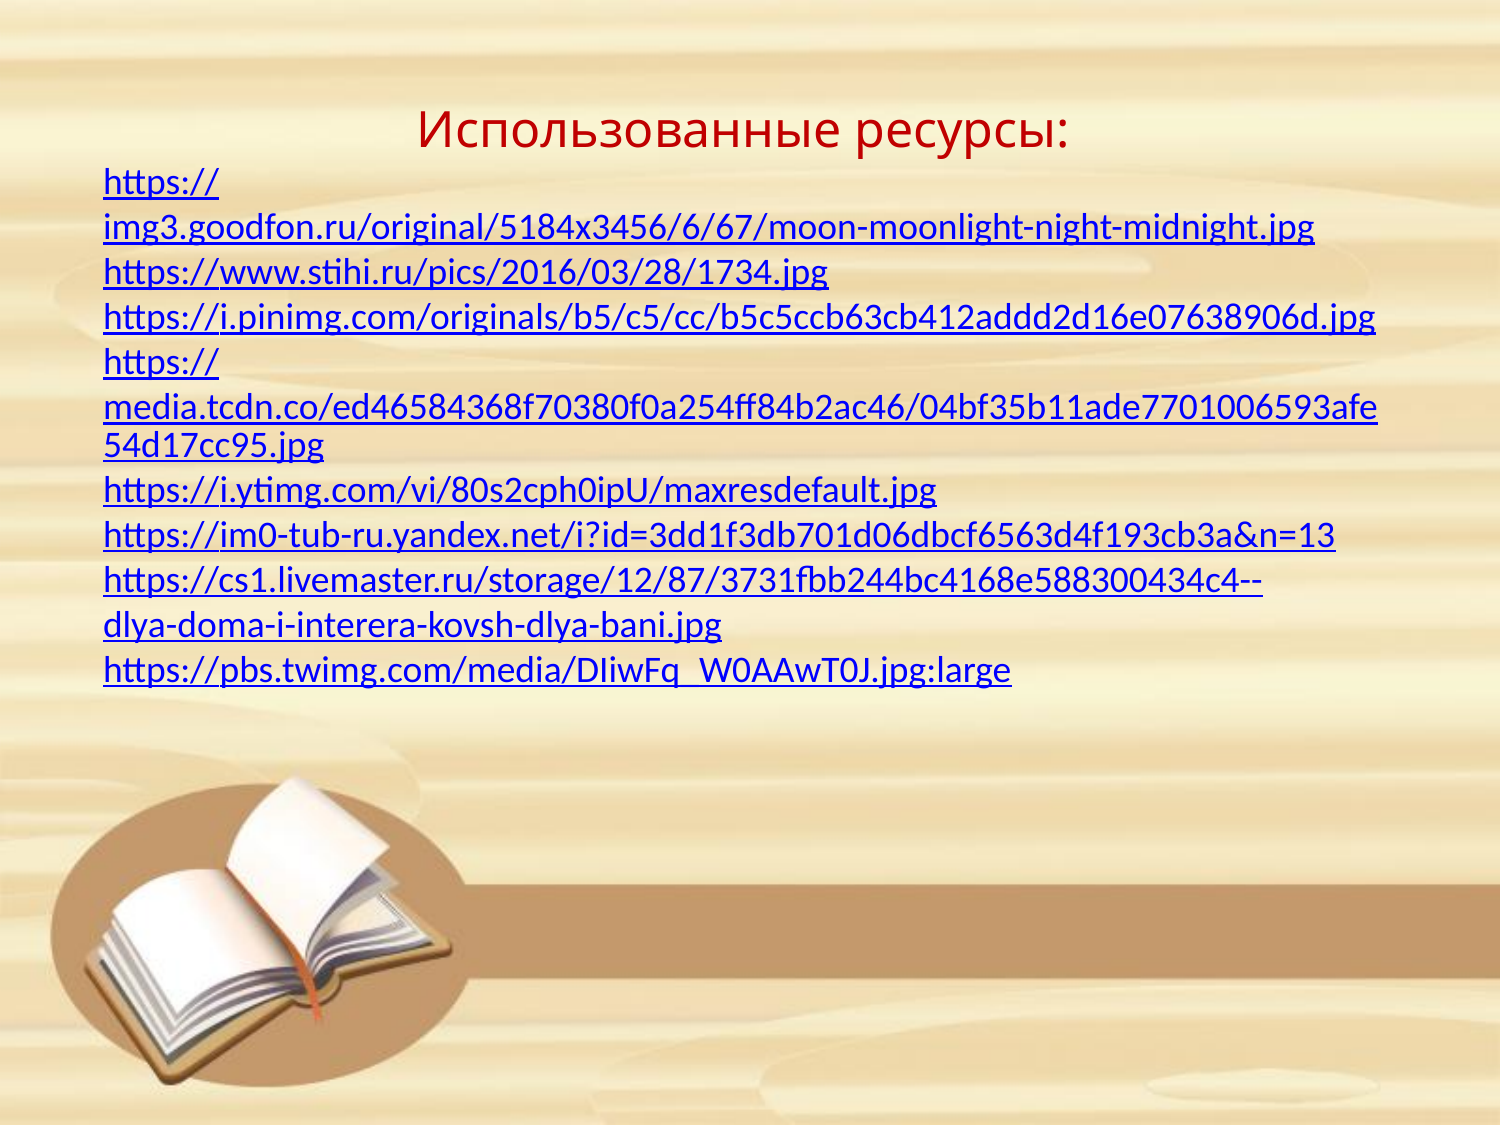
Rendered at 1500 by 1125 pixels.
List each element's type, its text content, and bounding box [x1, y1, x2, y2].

picture [0, 0, 1500, 1125]
text_box Использованные ресурсы: https://img3.goodfon.ru/original/5184x3456/6/67/moon-moonlight-night-midnight.jpg https://www.stihi.ru/pics/2016/03/28/1734.jpg https://i.pinimg.com/originals/b5/c5/cc/b5c5ccb63cb412addd2d16e07638906d.jpg https://media.tcdn.co/ed46584368f70380f0a254ff84b2ac46/04bf35b11ade7701006593afe54d17cc95.jpg https://i.ytimg.com/vi/80s2cph0ipU/maxresdefault.jpg https://im0-tub-ru.yandex.net/i?id=3dd1f3db701d06dbcf6563d4f193cb3a&n=13 https://cs1.livemaster.ru/storage/12/87/3731fbb244bc4168e588300434c4--dlya-doma-i-interera-kovsh-dlya-bani.jpg https://pbs.twimg.com/media/DIiwFq_W0AAwT0J.jpg:large [88, 89, 1412, 1125]
